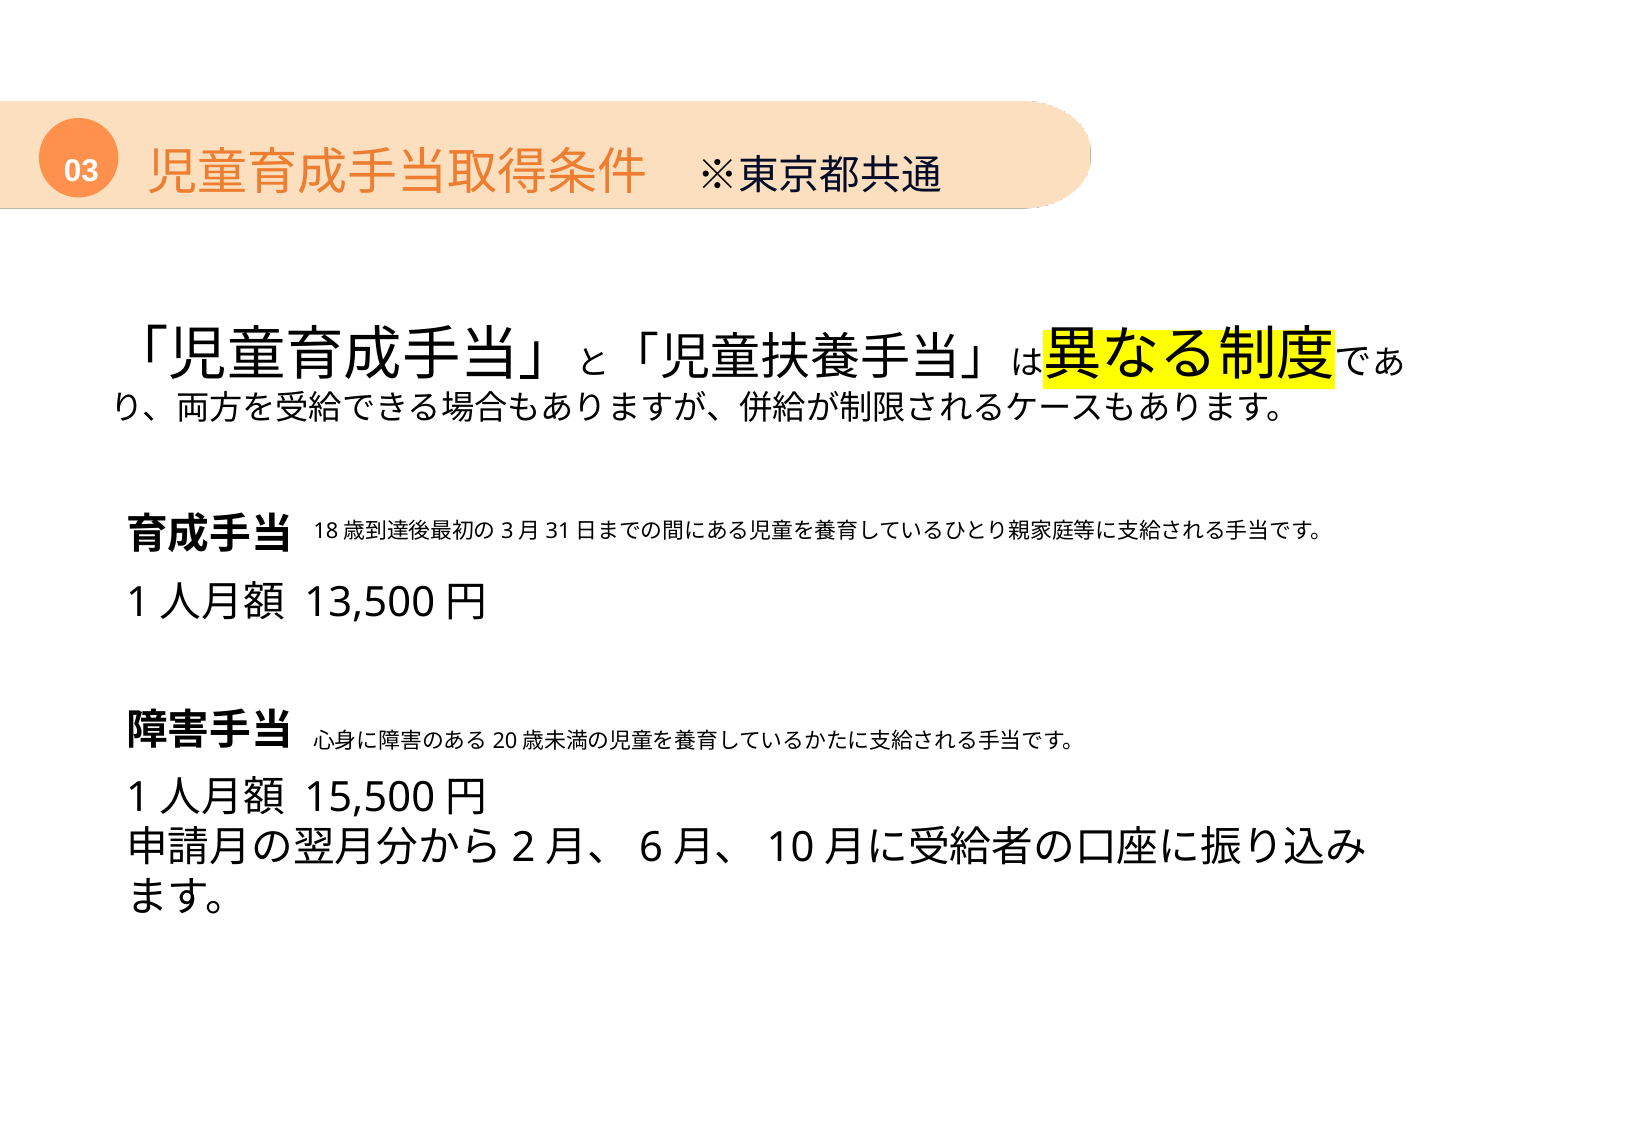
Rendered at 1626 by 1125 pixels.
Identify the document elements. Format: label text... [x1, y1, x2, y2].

text_box 「児童育成手当」と「児童扶養手当」は異なる制度であり、両方を受給できる場合もありますが、併給が制限されるケースもあります。 [95, 308, 1423, 434]
text_box 心身に障害のある20歳未満の児童を養育しているかたに支給される手当です。 [298, 718, 1405, 761]
picture [0, 100, 1091, 209]
text_box 18歳到達後最初の3月31日までの間にある児童を養育しているひとり親家庭等に支給される手当です。 [298, 509, 1405, 551]
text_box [38, 117, 119, 198]
text_box 育成手当 1人月額 13,500円 障害手当 1人月額 15,500円 申請月の翌月分から2月、6月、10月に受給者の口座に振り込みます。 [110, 499, 1412, 928]
